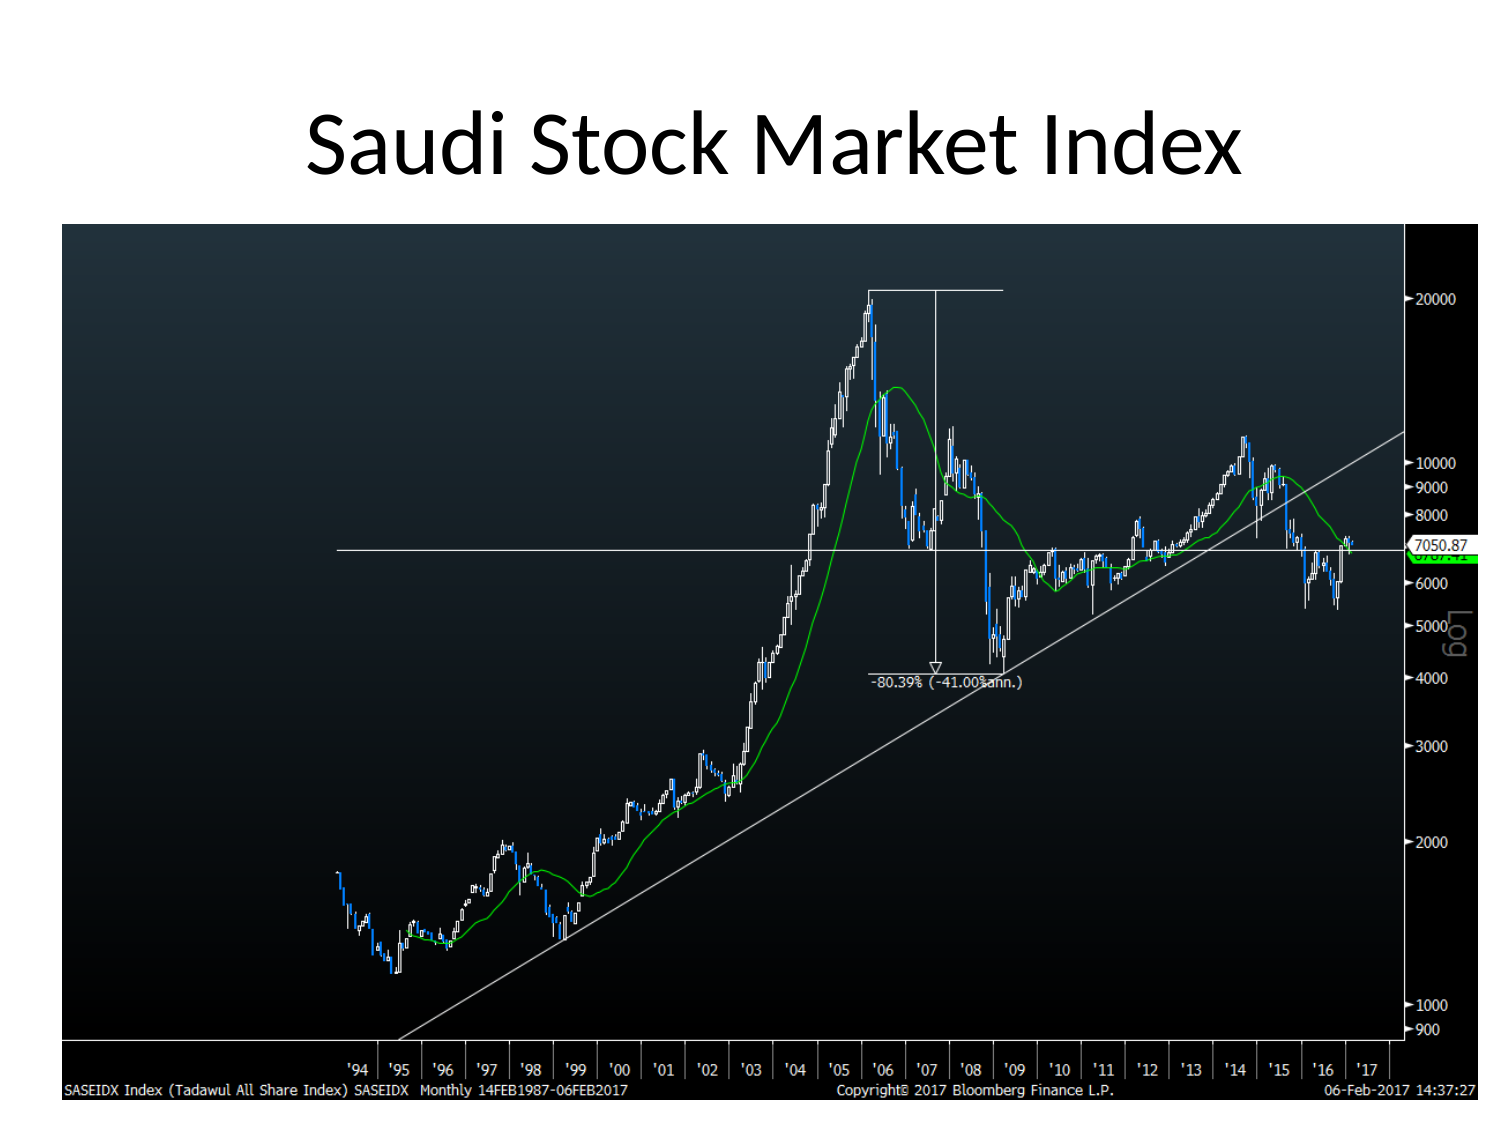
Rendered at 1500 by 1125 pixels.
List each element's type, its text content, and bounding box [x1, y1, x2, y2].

title Saudi Stock Market Index [75, 25, 1475, 223]
picture [62, 224, 1478, 1101]
